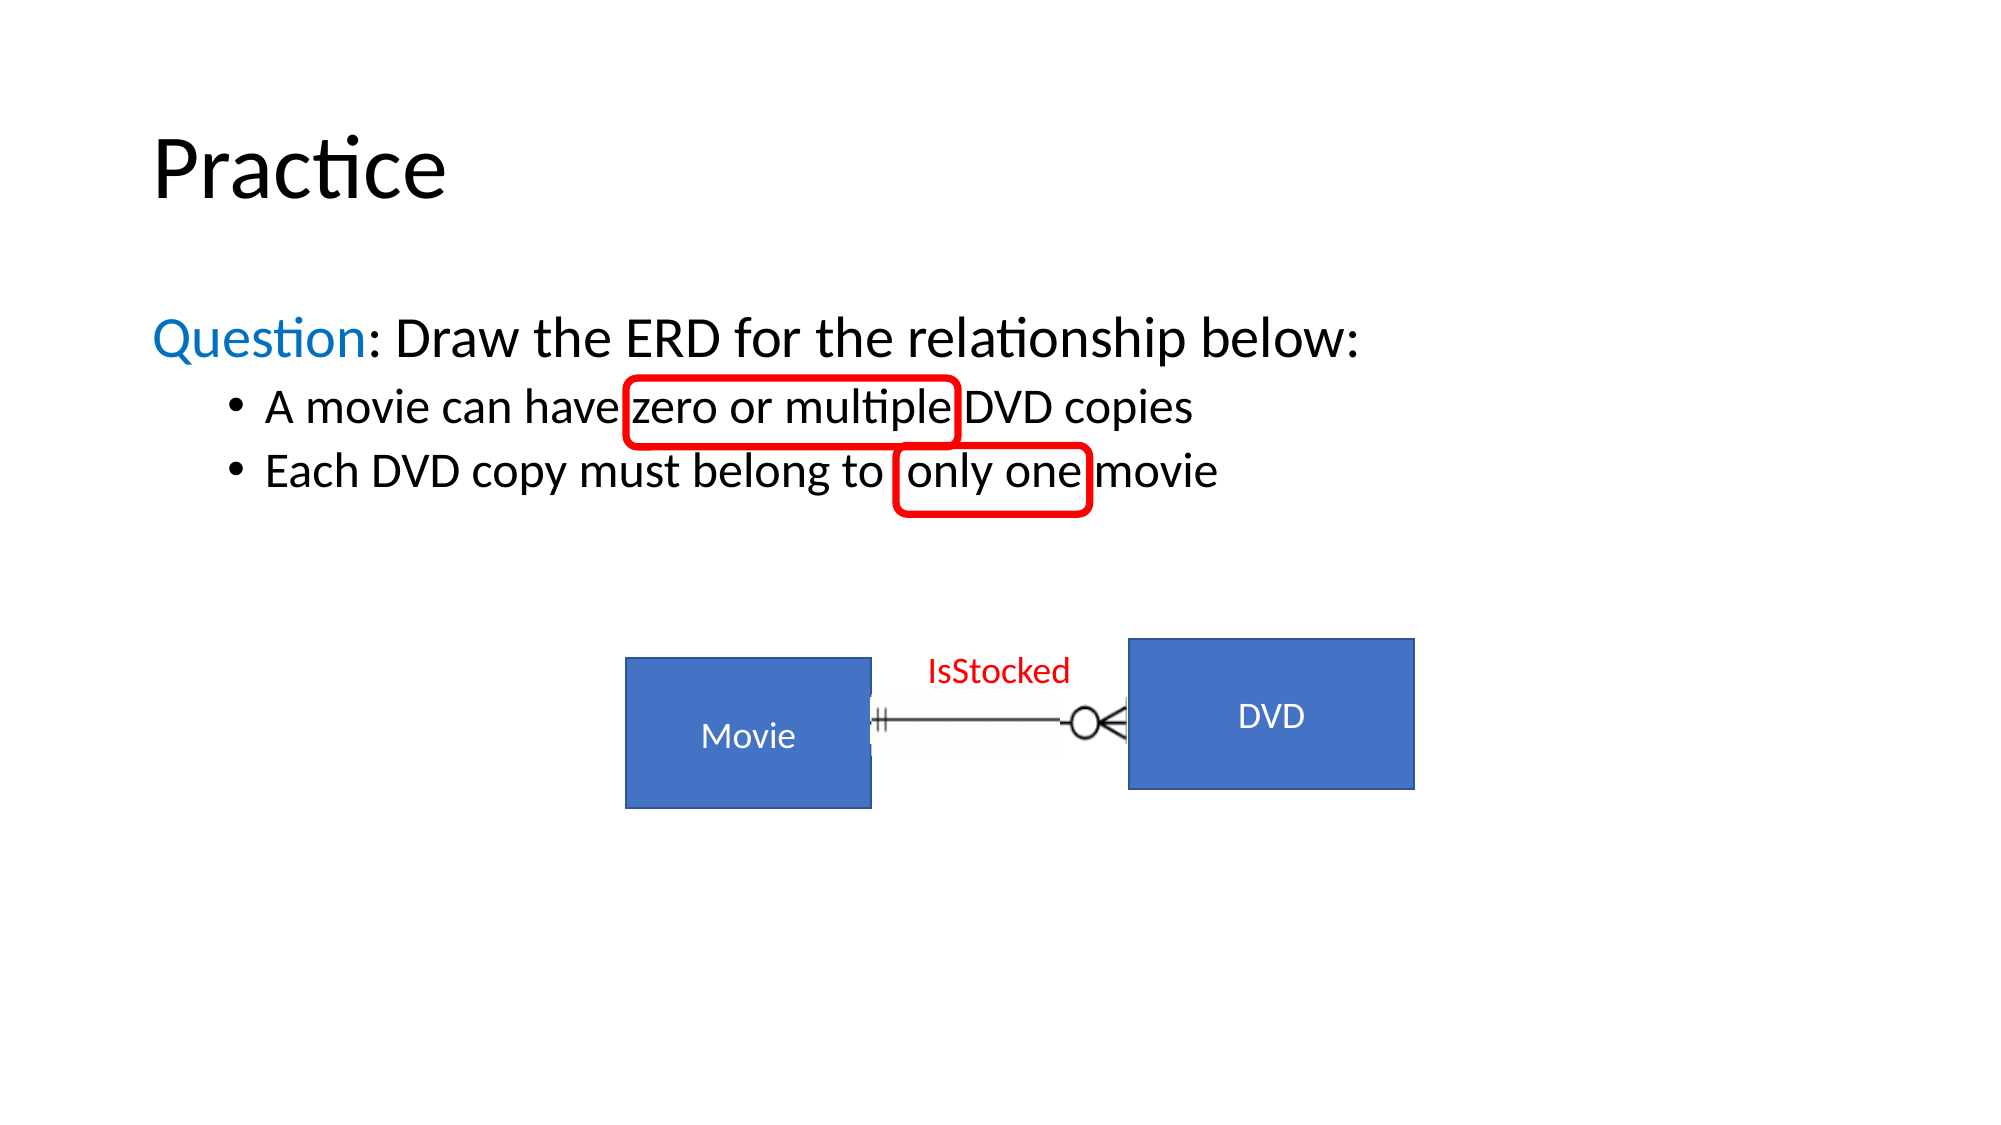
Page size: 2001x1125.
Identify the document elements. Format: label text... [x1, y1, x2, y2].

text_box IsStocked [912, 638, 1087, 696]
text_box DVD [1128, 638, 1415, 790]
text_box Movie [625, 657, 872, 809]
picture [870, 694, 1127, 756]
list Question: Draw the ERD for the relationship below: A movie can have zero or multiple DVD copies Each DVD copy must belong to only one movie [137, 299, 1863, 659]
text_box [895, 444, 1091, 516]
text_box [624, 377, 960, 448]
title Practice [137, 59, 1863, 278]
